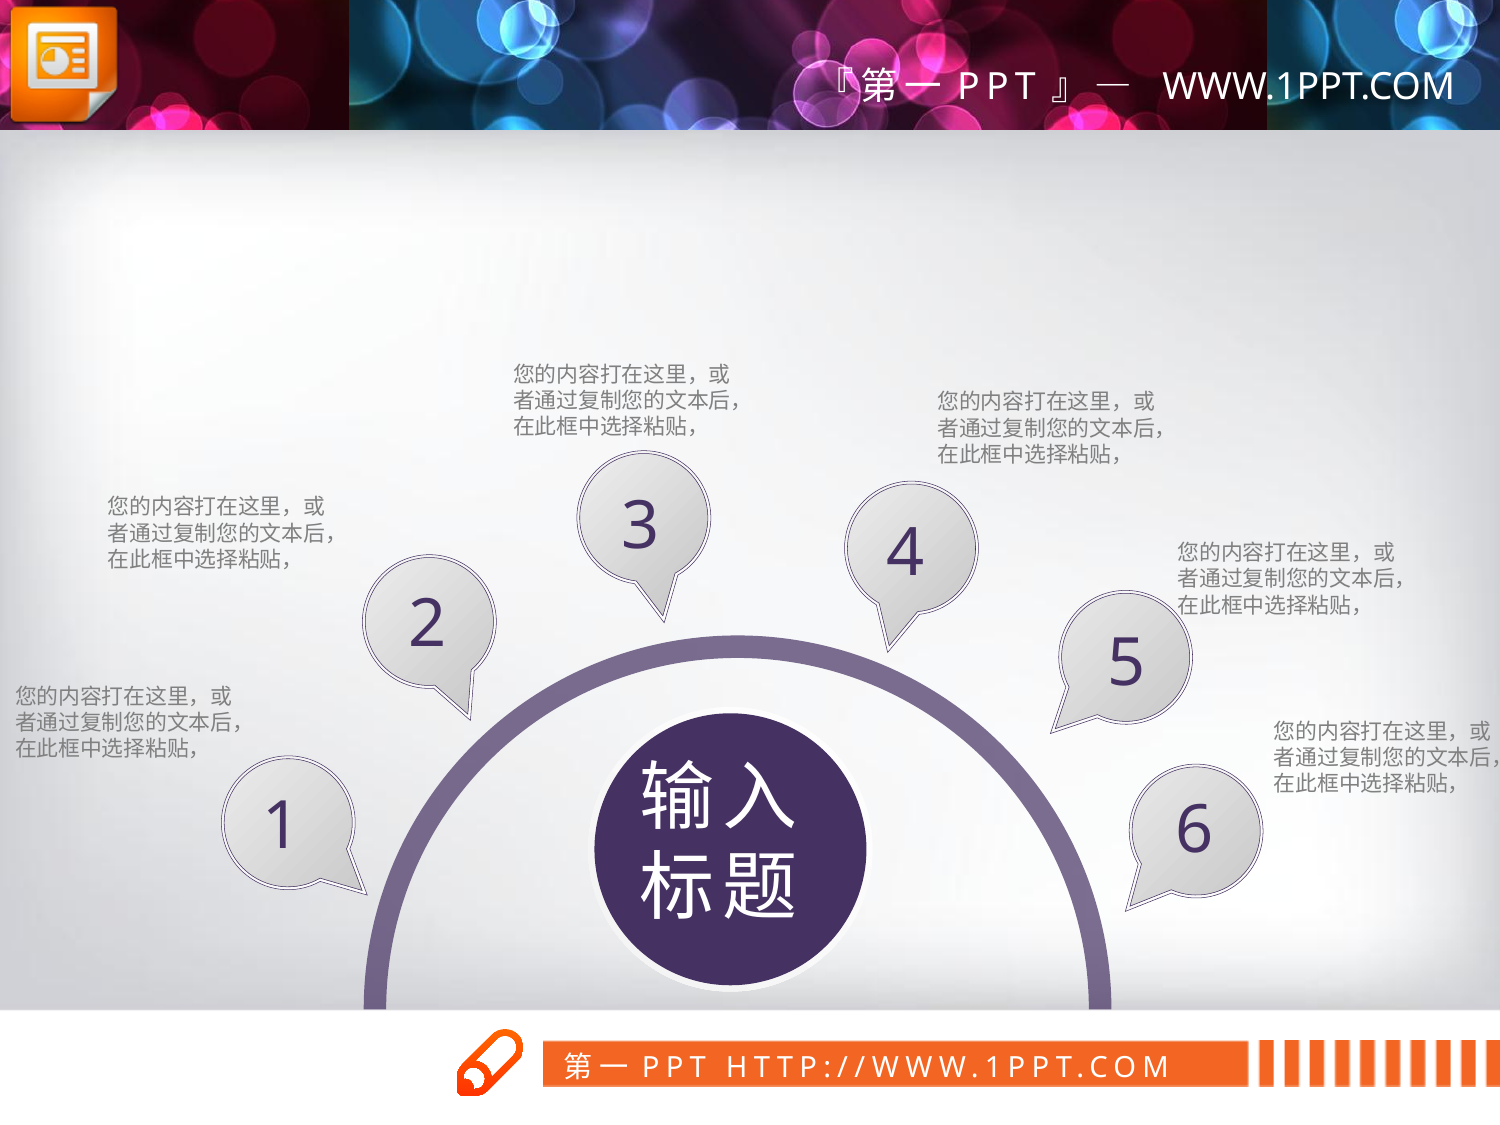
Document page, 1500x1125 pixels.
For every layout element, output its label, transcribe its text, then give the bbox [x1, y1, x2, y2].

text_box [587, 706, 873, 992]
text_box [369, 552, 505, 728]
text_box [1044, 584, 1179, 759]
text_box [580, 450, 715, 625]
text_box 您的内容打在这里，或者通过复制您的文本后，在此框中选择粘贴， [0, 672, 271, 772]
text_box [363, 635, 1112, 1010]
text_box 您的内容打在这里，或者通过复制您的文本后，在此框中选择粘贴， [87, 482, 364, 582]
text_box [839, 480, 974, 655]
text_box 您的内容打在这里，或者通过复制您的文本后，在此框中选择粘贴， [1253, 707, 1500, 806]
text_box 您的内容打在这里，或者通过复制您的文本后，在此框中选择粘贴， [917, 377, 1194, 477]
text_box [235, 749, 371, 924]
picture [0, 0, 1500, 1012]
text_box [1115, 758, 1250, 934]
text_box 您的内容打在这里，或者通过复制您的文本后，在此框中选择粘贴， [493, 350, 770, 450]
text_box 您的内容打在这里，或者通过复制您的文本后，在此框中选择粘贴， [1157, 528, 1434, 628]
picture [543, 1040, 1500, 1087]
